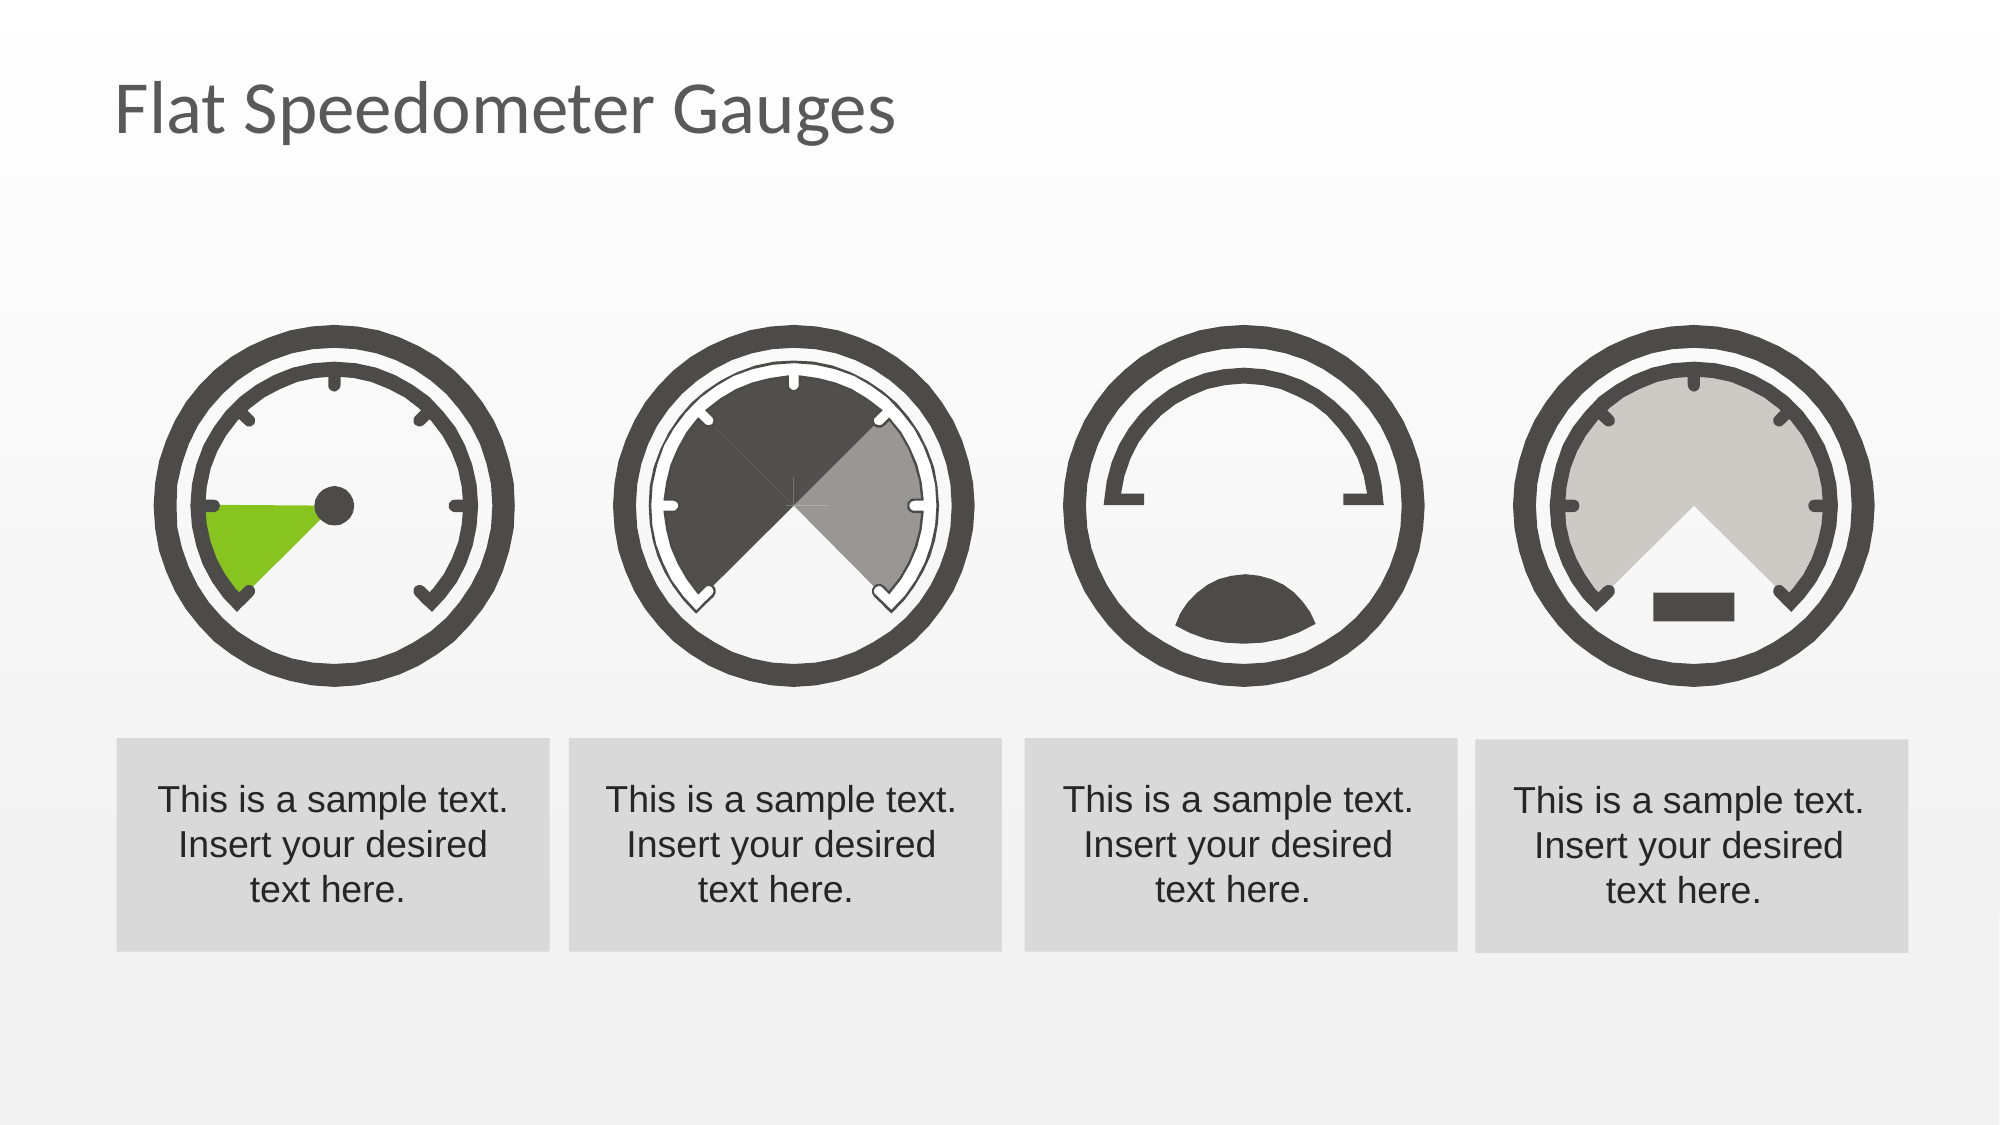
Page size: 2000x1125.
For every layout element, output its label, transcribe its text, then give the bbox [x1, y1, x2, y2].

text_box [1473, 737, 1911, 955]
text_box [1512, 324, 1875, 688]
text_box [153, 324, 515, 688]
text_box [1062, 324, 1425, 688]
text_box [612, 324, 975, 688]
title Flat Speedometer Gauges [99, 45, 1200, 162]
text_box This is a sample text. Insert your desired text here. [1045, 767, 1432, 918]
text_box [567, 736, 1004, 954]
text_box This is a sample text. Insert your desired text here. [140, 767, 527, 918]
text_box [1023, 736, 1460, 954]
text_box [115, 736, 552, 954]
text_box This is a sample text. Insert your desired text here. [588, 767, 975, 918]
text_box This is a sample text. Insert your desired text here. [1495, 769, 1883, 919]
